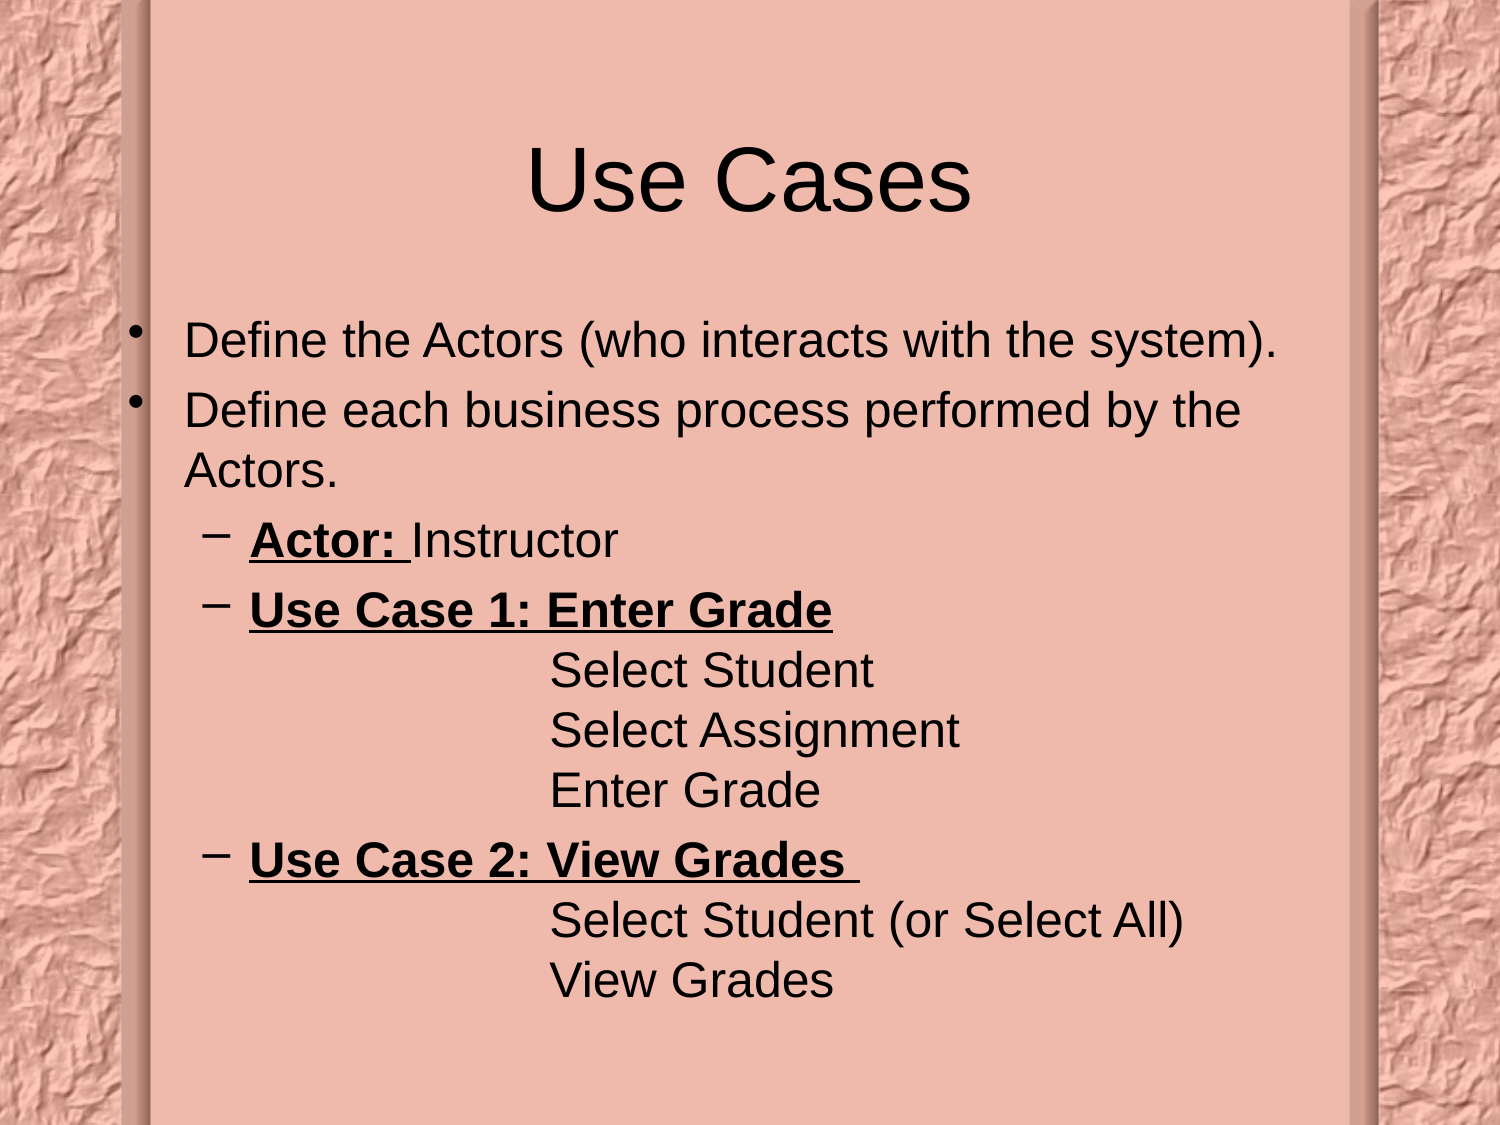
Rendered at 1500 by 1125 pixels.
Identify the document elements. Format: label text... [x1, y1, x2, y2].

title Use Cases [112, 87, 1388, 263]
picture [0, 0, 1500, 1125]
list Define the Actors (who interacts with the system). Define each business process performed by the Actors. Actor: Instructor Use Case 1: Enter Grade Select Student Select Assignment Enter Grade Use Case 2: View Grades Select Student (or Select All) View Grades [112, 299, 1388, 1051]
